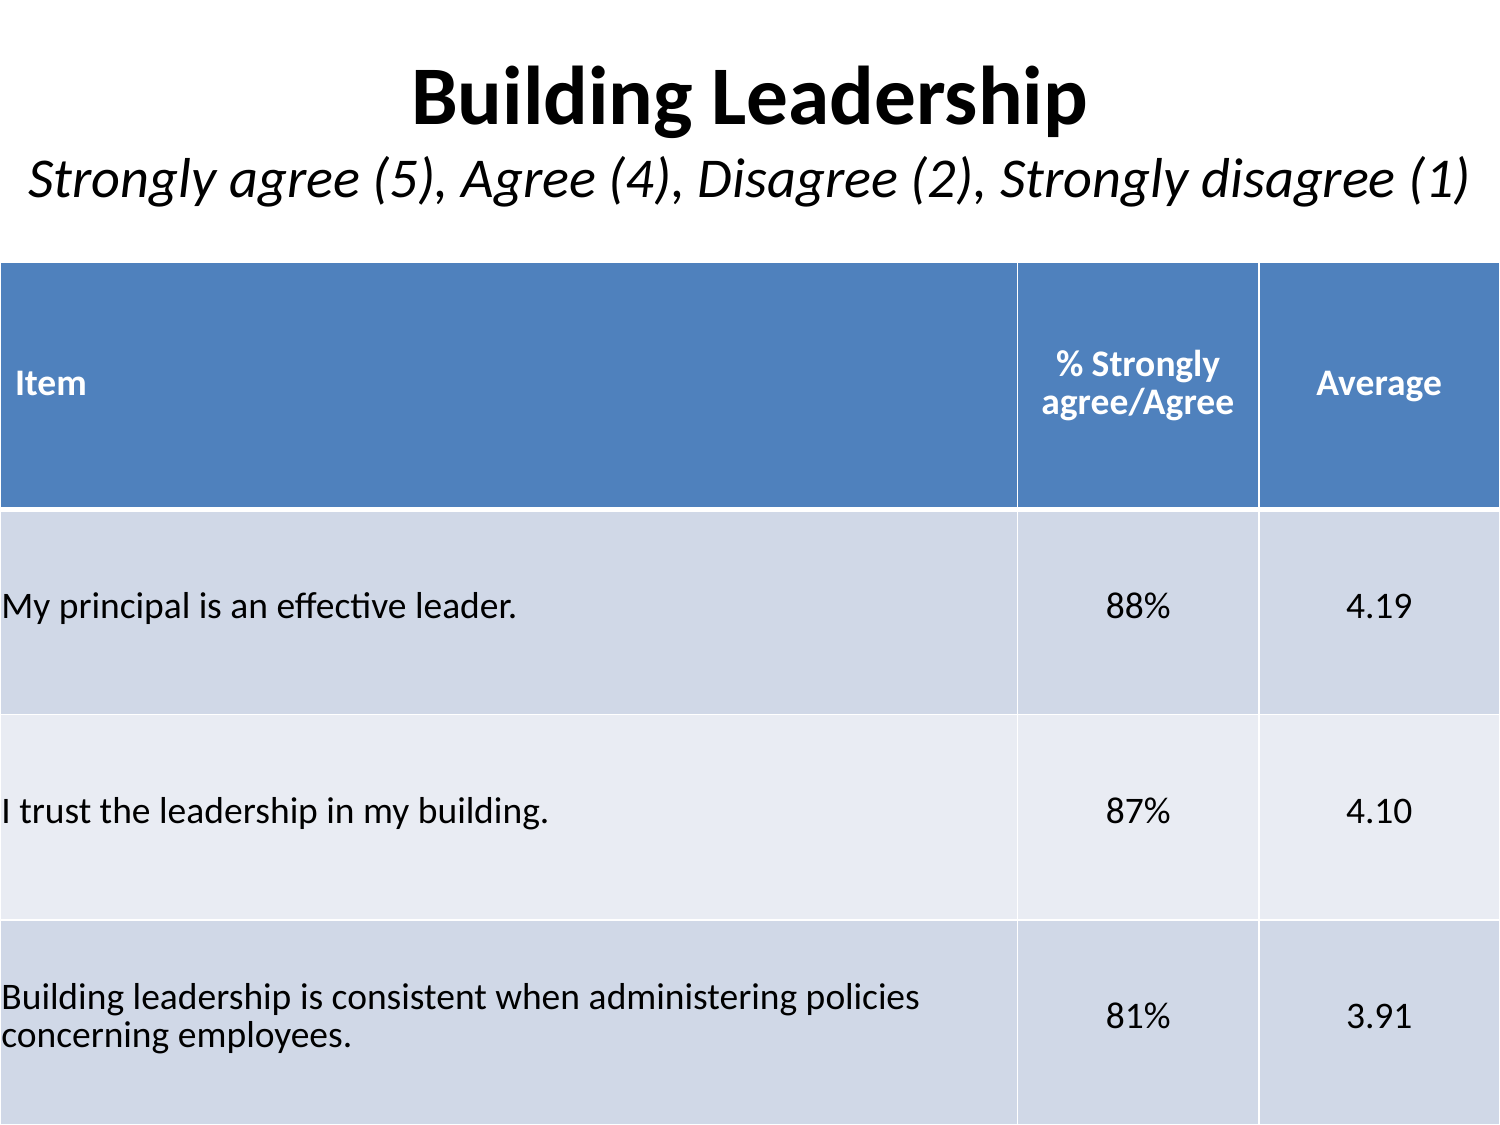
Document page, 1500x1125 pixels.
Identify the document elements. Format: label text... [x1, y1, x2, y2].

table_cell 4.19 [1260, 512, 1499, 714]
table_header % Strongly agree/Agree [1018, 263, 1258, 507]
table_header Average [1260, 263, 1499, 507]
table_cell 81% [1018, 921, 1258, 1124]
table_cell My principal is an effective leader. [1, 512, 1017, 714]
table_header Item [1, 263, 1017, 507]
table_cell Building leadership is consistent when administering policies concerning employees. [1, 921, 1017, 1124]
table_cell I trust the leadership in my building. [1, 715, 1017, 919]
table_cell 4.10 [1260, 715, 1499, 919]
table_cell 87% [1018, 715, 1258, 919]
title Building Leadership Strongly agree (5), Agree (4), Disagree (2), Strongly disagree (1) [0, 0, 1500, 250]
table_cell 88% [1018, 512, 1258, 714]
table_cell 3.91 [1260, 921, 1499, 1124]
